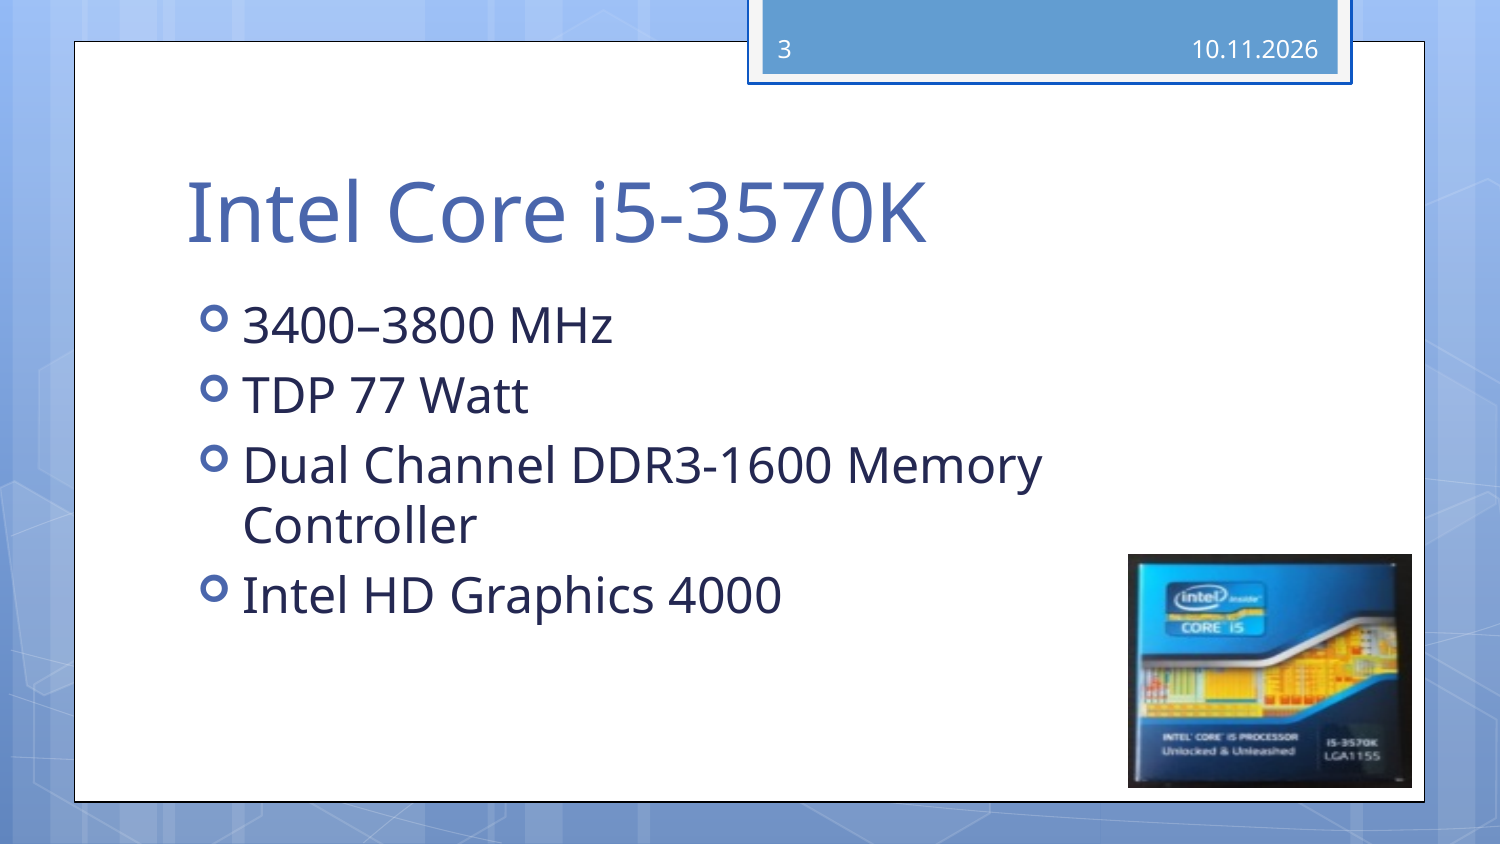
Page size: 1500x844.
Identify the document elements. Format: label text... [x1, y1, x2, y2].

title Intel Core i5-3570K [171, 126, 1324, 267]
picture [1127, 554, 1412, 789]
list 3400–3800 MHz TDP 77 Watt Dual Channel DDR3-1600 Memory Controller Intel HD Graphics 4000 [171, 285, 1283, 718]
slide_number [983, 27, 1334, 73]
slide_number 3 [762, 27, 982, 73]
